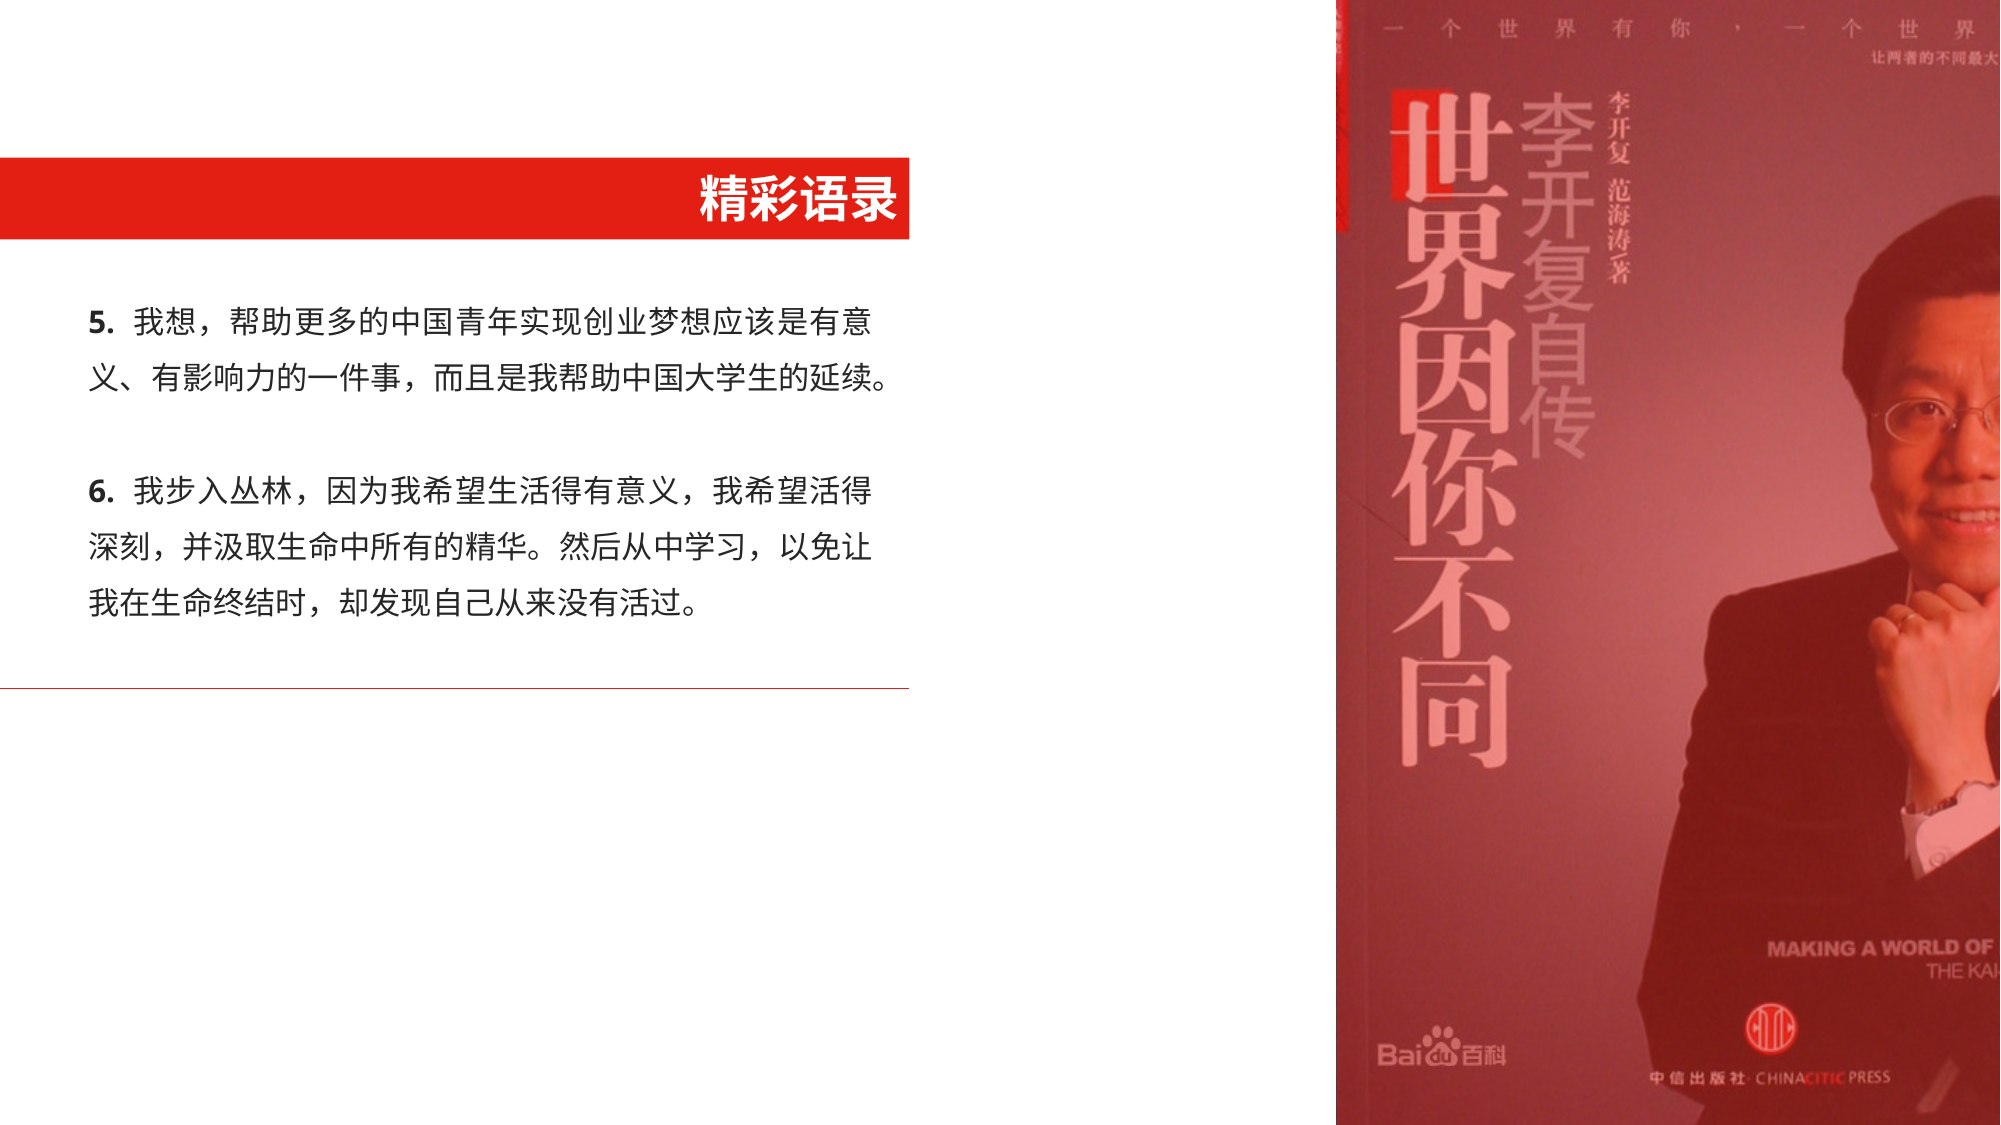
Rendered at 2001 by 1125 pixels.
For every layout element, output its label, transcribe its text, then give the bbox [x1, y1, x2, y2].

picture [1336, 0, 2000, 1125]
text_box 精彩语录 [684, 160, 915, 236]
text_box 5. 我想，帮助更多的中国青年实现创业梦想应该是有意义、有影响力的一件事，而且是我帮助中国大学生的延续。 6. 我步入丛林，因为我希望生活得有意义，我希望活得深刻，并汲取生命中所有的精华。然后从中学习，以免让我在生命终结时，却发现自己从来没有活过。 [73, 276, 888, 629]
text_box [0, 157, 910, 240]
